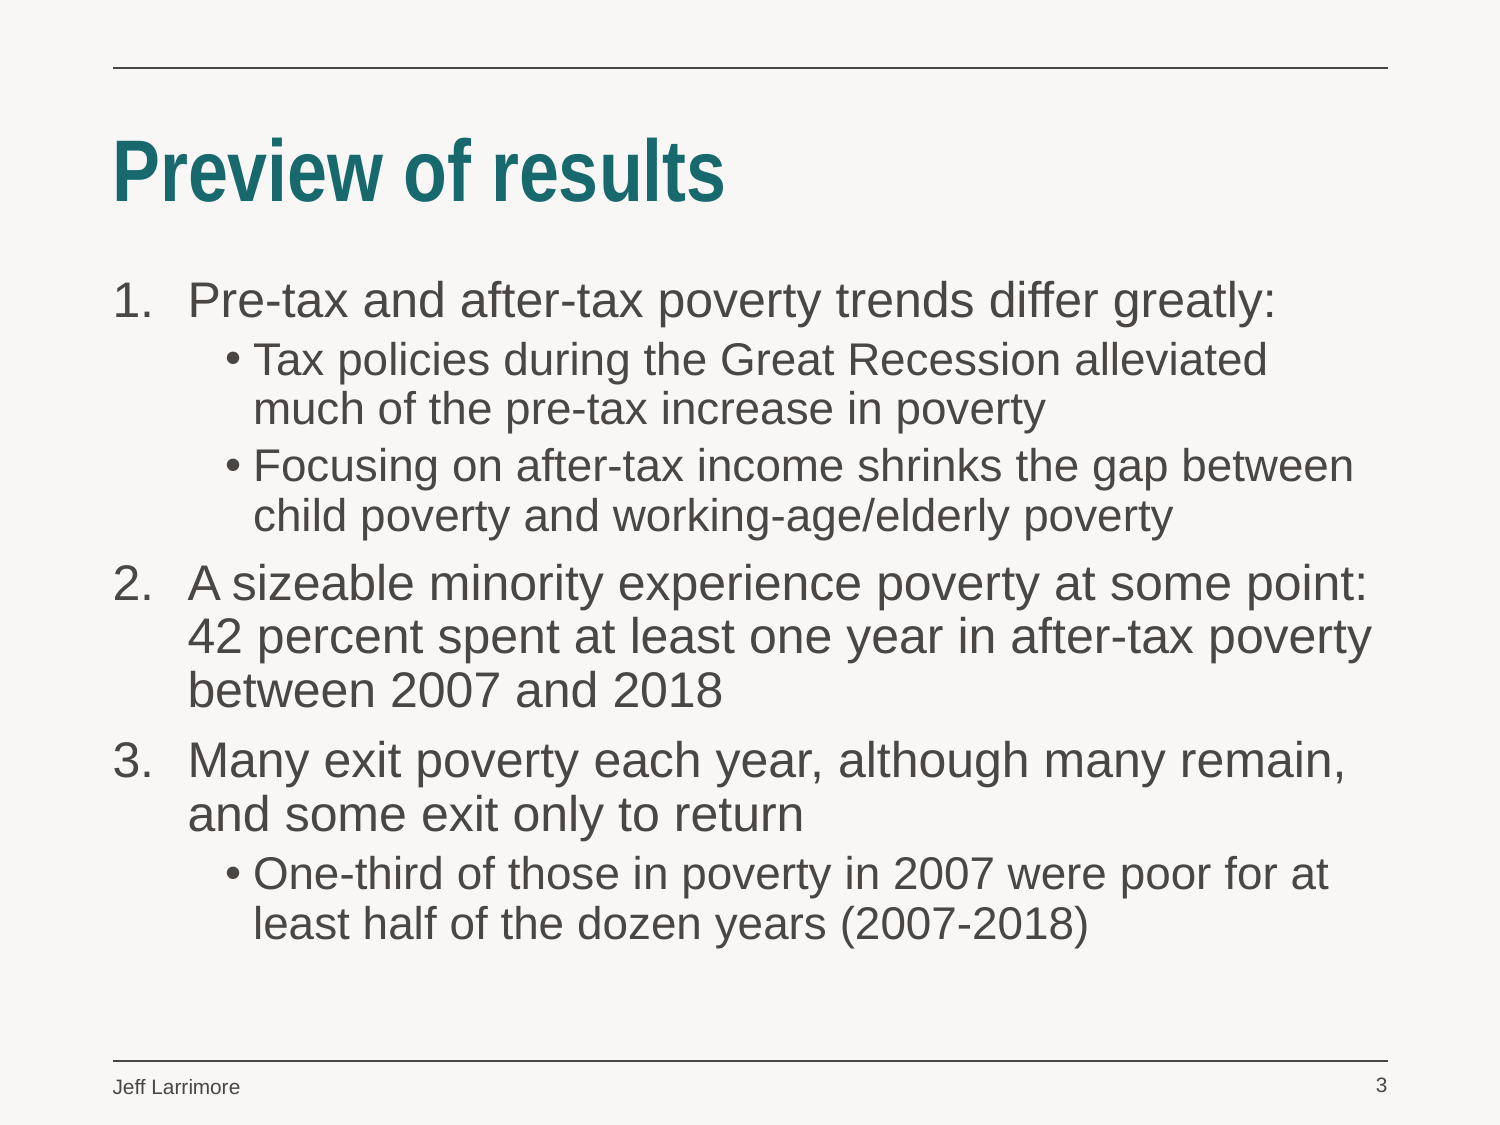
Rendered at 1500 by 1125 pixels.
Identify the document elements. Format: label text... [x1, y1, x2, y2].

list Pre-tax and after-tax poverty trends differ greatly: Tax policies during the Great Recession alleviated much of the pre-tax increase in poverty Focusing on after-tax income shrinks the gap between child poverty and working-age/elderly poverty A sizeable minority experience poverty at some point: 42 percent spent at least one year in after-tax poverty between 2007 and 2018 Many exit poverty each year, although many remain, and some exit only to return One-third of those in poverty in 2007 were poor for at least half of the dozen years (2007-2018) [112, 273, 1388, 1035]
title Preview of results [112, 126, 1388, 273]
